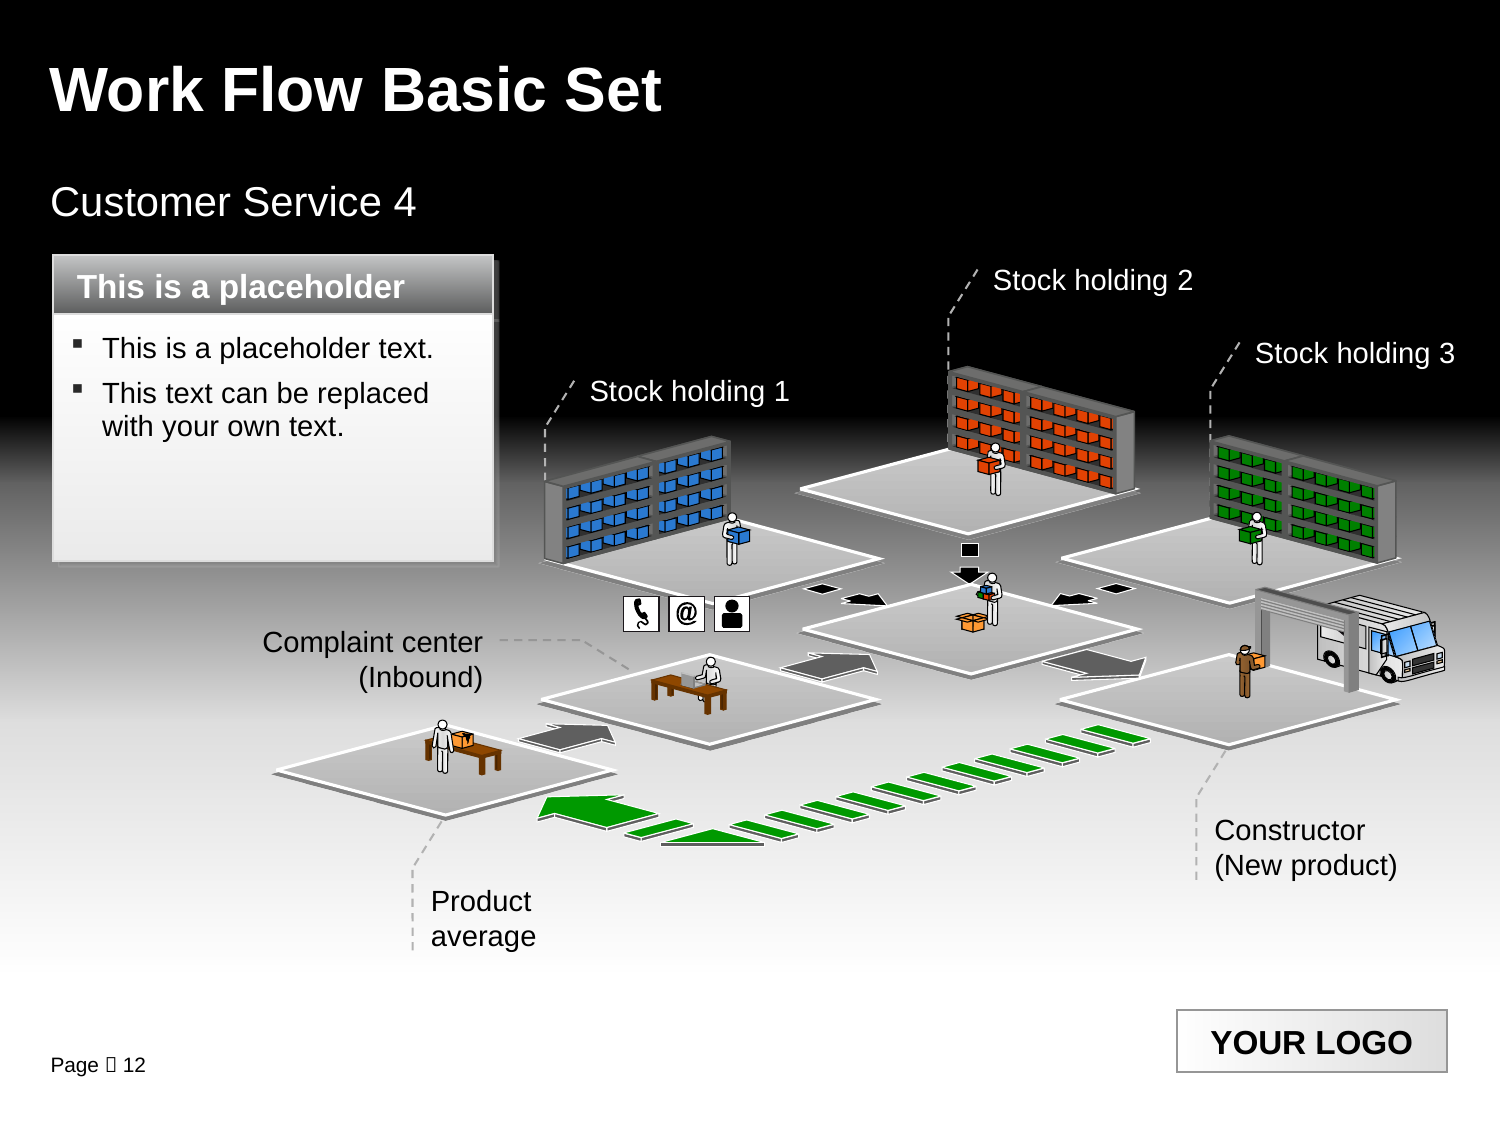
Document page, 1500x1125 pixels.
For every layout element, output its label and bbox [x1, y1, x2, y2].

text_box [547, 587, 577, 722]
text_box [1061, 435, 1396, 585]
text_box [412, 821, 552, 960]
text_box [581, 654, 877, 723]
text_box [0, 0, 1500, 976]
text_box [780, 652, 878, 683]
text_box [276, 719, 536, 816]
text_box [1059, 586, 1446, 745]
text_box [1212, 326, 1470, 519]
text_box [948, 253, 1208, 434]
text_box [802, 572, 1138, 675]
text_box [1041, 649, 1147, 681]
text_box [536, 724, 1151, 847]
text_box [1196, 750, 1413, 890]
text_box [518, 723, 537, 754]
text_box [623, 595, 750, 632]
text_box [799, 366, 1135, 535]
text_box [52, 254, 494, 562]
text_box [544, 436, 880, 604]
text_box [544, 364, 805, 435]
text_box [950, 543, 989, 571]
